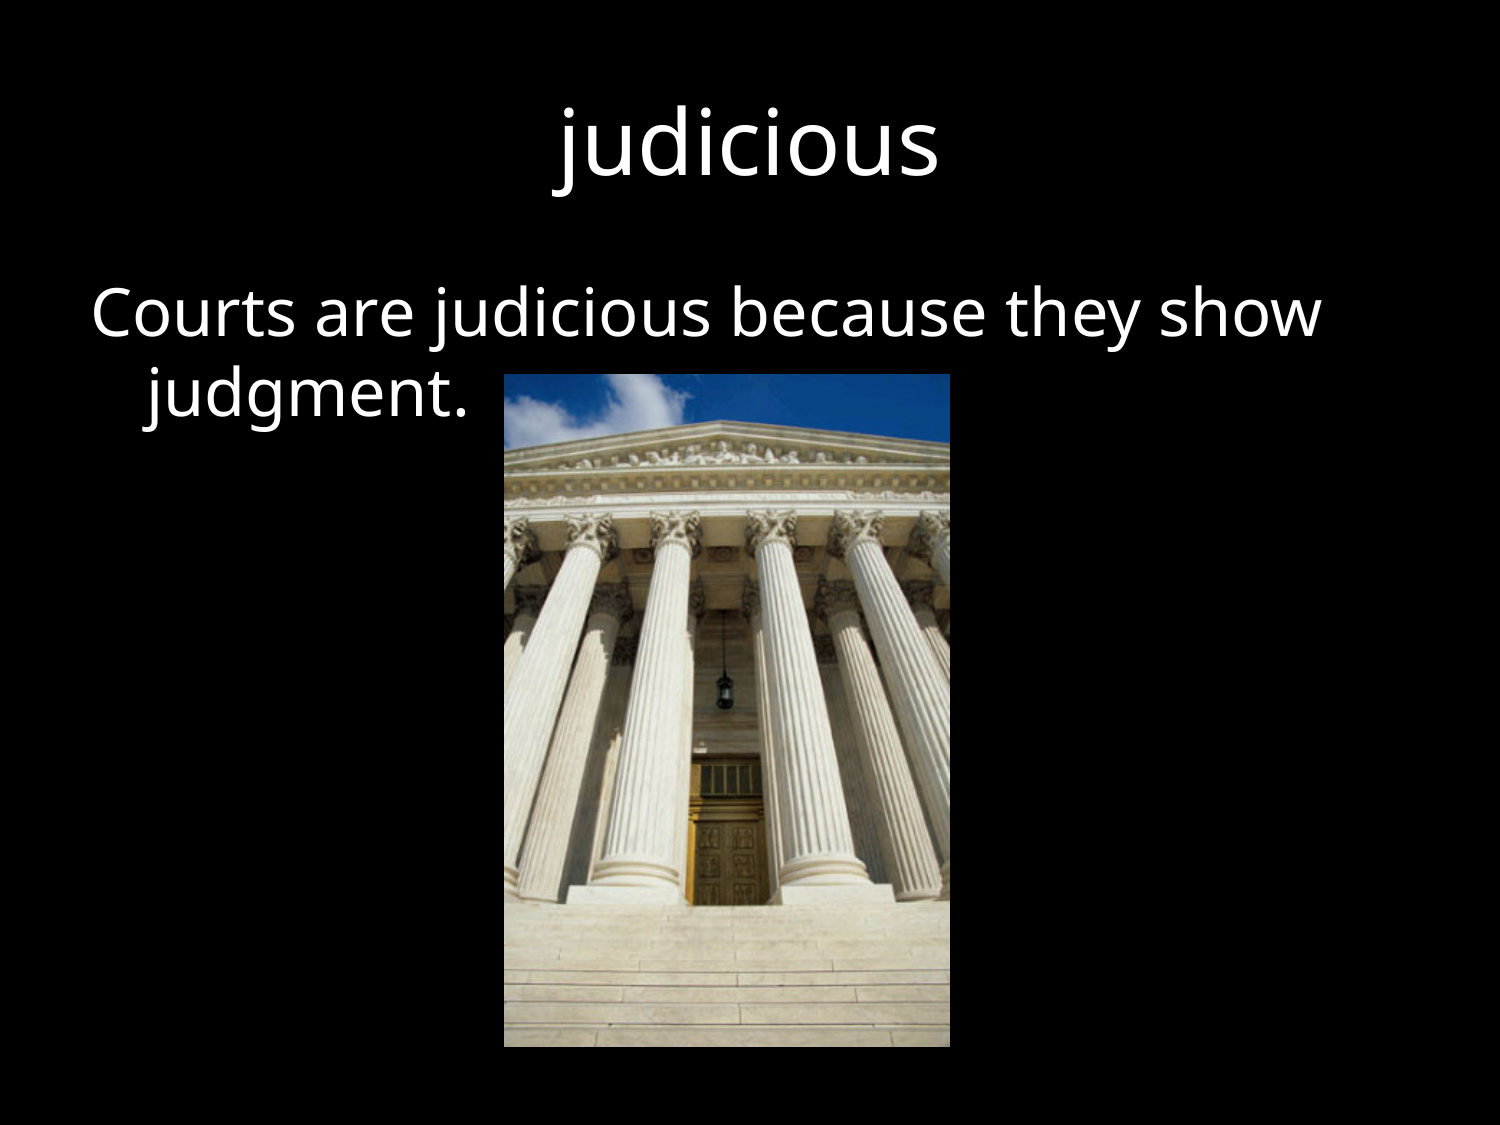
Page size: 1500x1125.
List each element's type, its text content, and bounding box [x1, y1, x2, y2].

list Courts are judicious because they show judgment. [75, 262, 1425, 1005]
picture [503, 374, 951, 1047]
title judicious [75, 45, 1425, 233]
